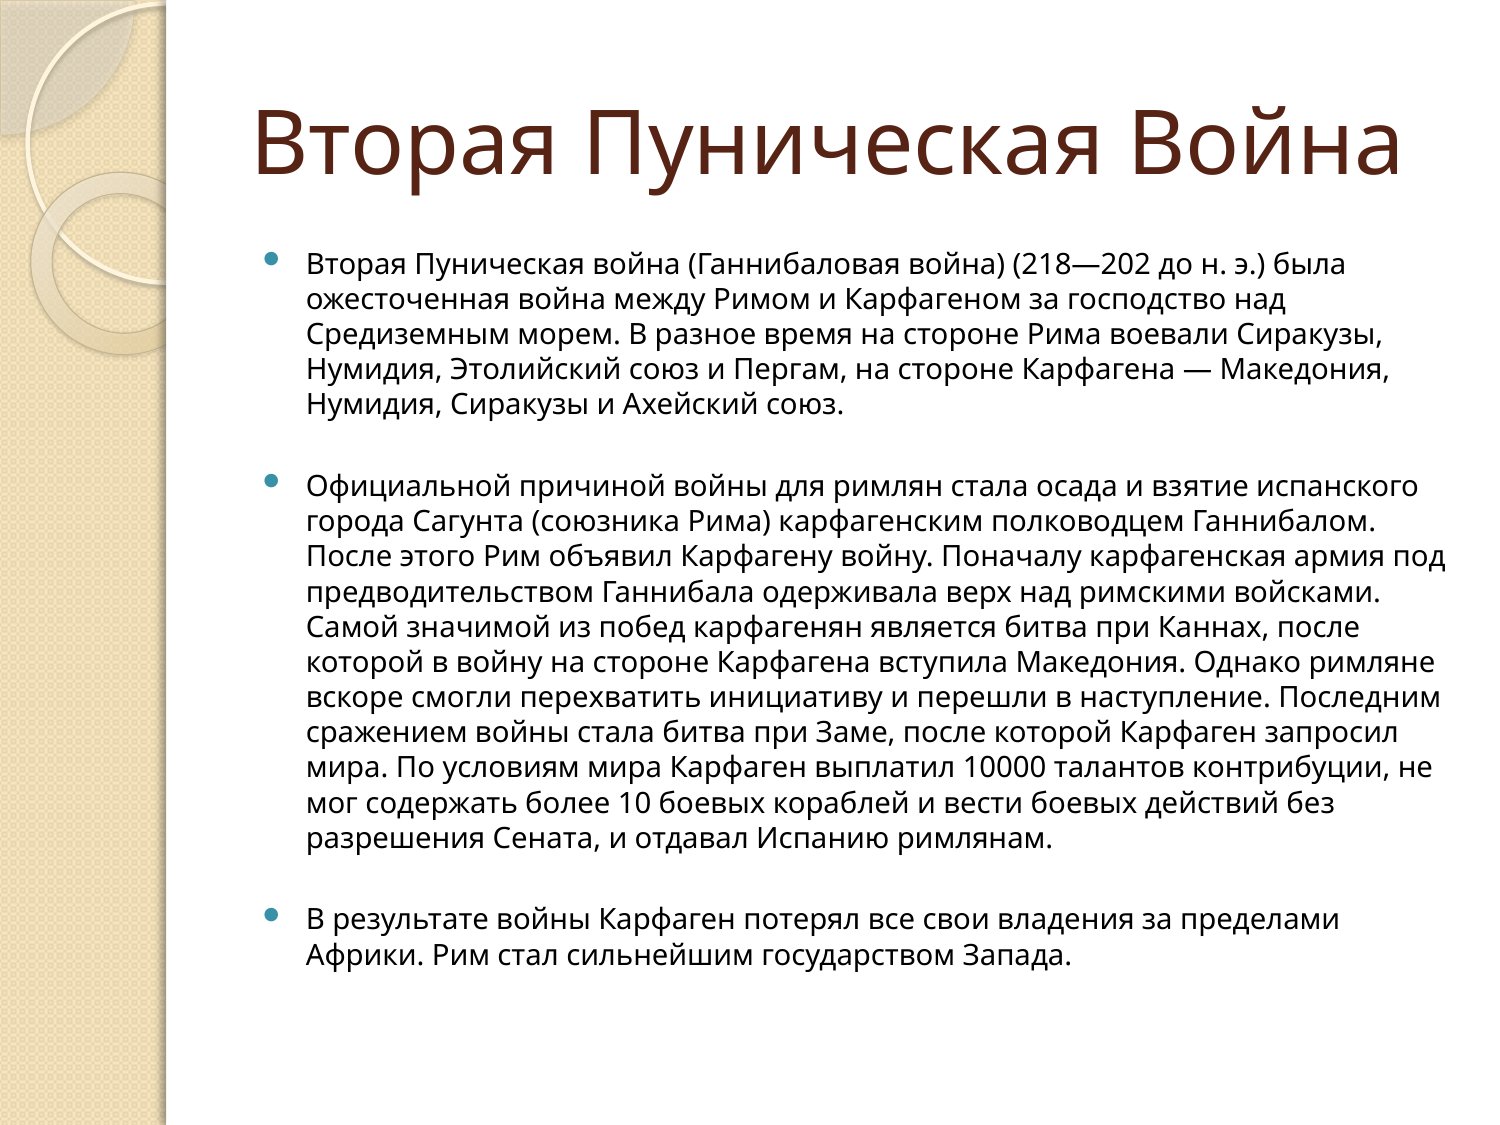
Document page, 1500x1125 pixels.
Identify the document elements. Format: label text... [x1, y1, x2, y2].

list Вторая Пуническая война (Ганнибаловая война) (218—202 до н. э.) была ожесточенная война между Римом и Карфагеном за господство над Средиземным морем. В разное время на стороне Рима воевали Сиракузы, Нумидия, Этолийский союз и Пергам, на стороне Карфагена — Македония, Нумидия, Сиракузы и Ахейский союз. Официальной причиной войны для римлян стала осада и взятие испанского города Сагунта (союзника Рима) карфагенским полководцем Ганнибалом. После этого Рим объявил Карфагену войну. Поначалу карфагенская армия под предводительством Ганнибала одерживала верх над римскими войсками. Самой значимой из побед карфагенян является битва при Каннах, после которой в войну на стороне Карфагена вступила Македония. Однако римляне вскоре смогли перехватить инициативу и перешли в наступление. Последним сражением войны стала битва при Заме, после которой Карфаген запросил мира. По условиям мира Карфаген выплатил 10000 талантов контрибуции, не мог содержать более 10 боевых кораблей и вести боевых действий без разрешения Сената, и отдавал Испанию римлянам. В результате войны Карфаген потерял все свои владения за пределами Африки. Рим стал сильнейшим государством Запада. [235, 237, 1466, 1025]
title Вторая Пуническая Война [235, 45, 1466, 233]
